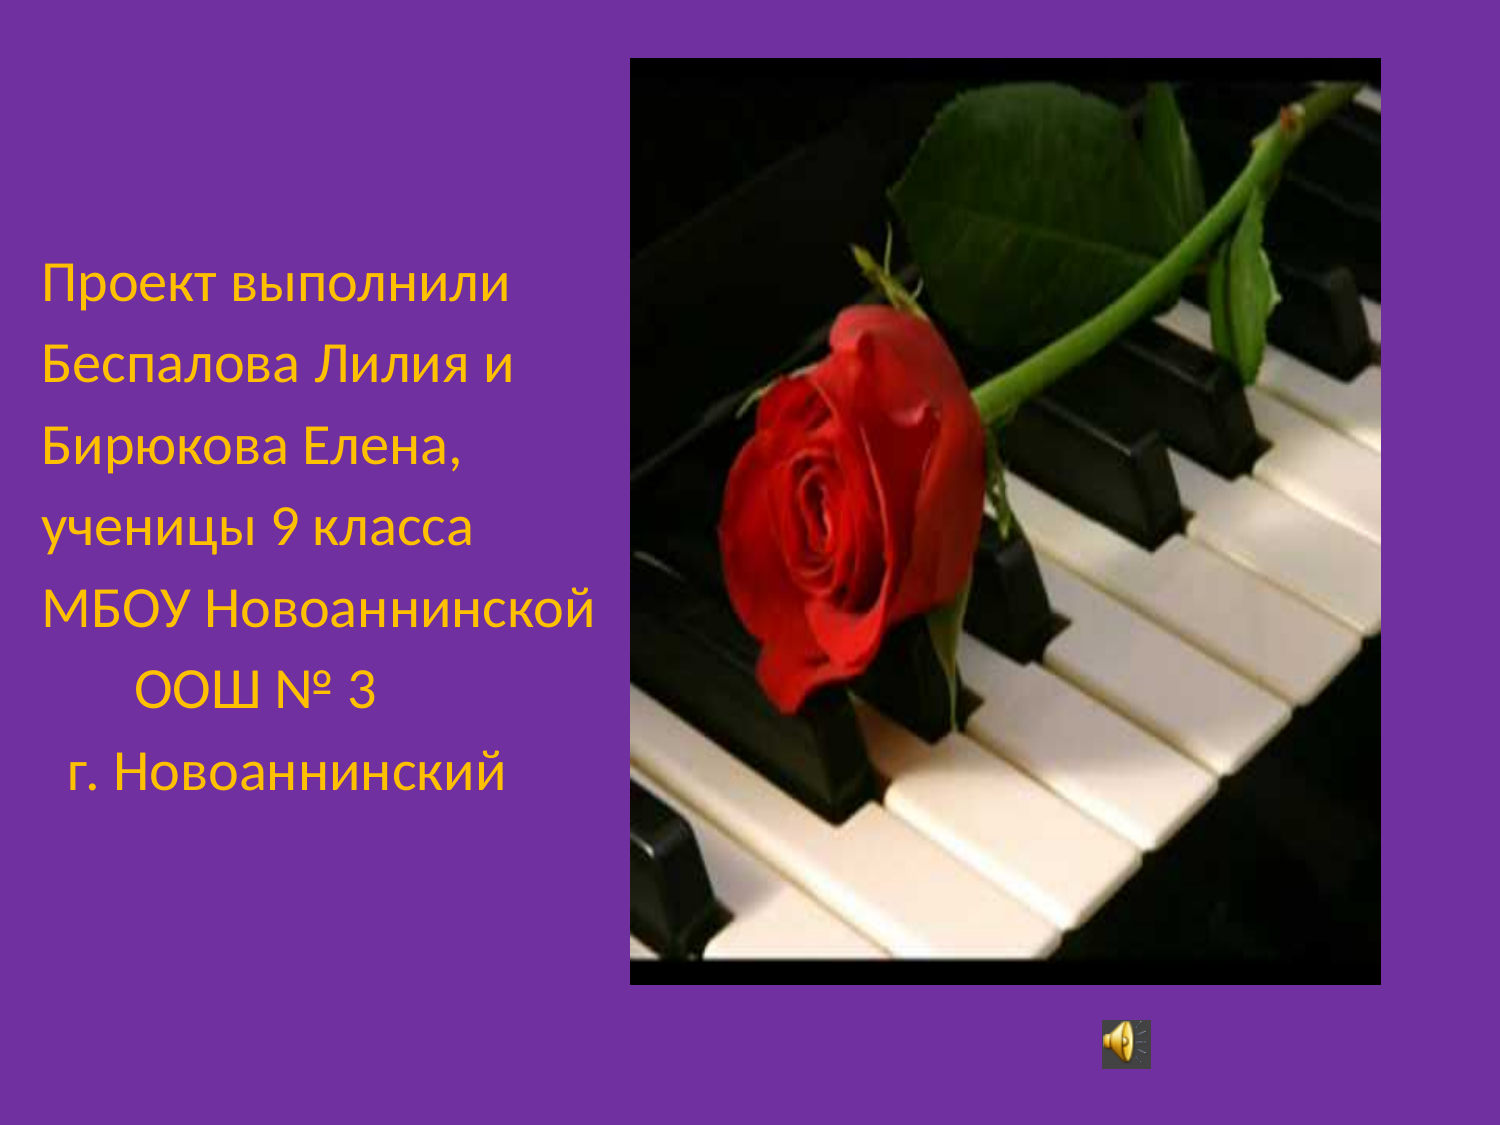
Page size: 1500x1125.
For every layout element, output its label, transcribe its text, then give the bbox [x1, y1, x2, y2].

picture [1101, 1019, 1152, 1070]
list Проект выполнили Беспалова Лилия и Бирюкова Елена, ученицы 9 класса МБОУ Новоаннинской ООШ № 3 г. Новоаннинский [0, 235, 633, 1005]
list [630, 58, 1381, 985]
